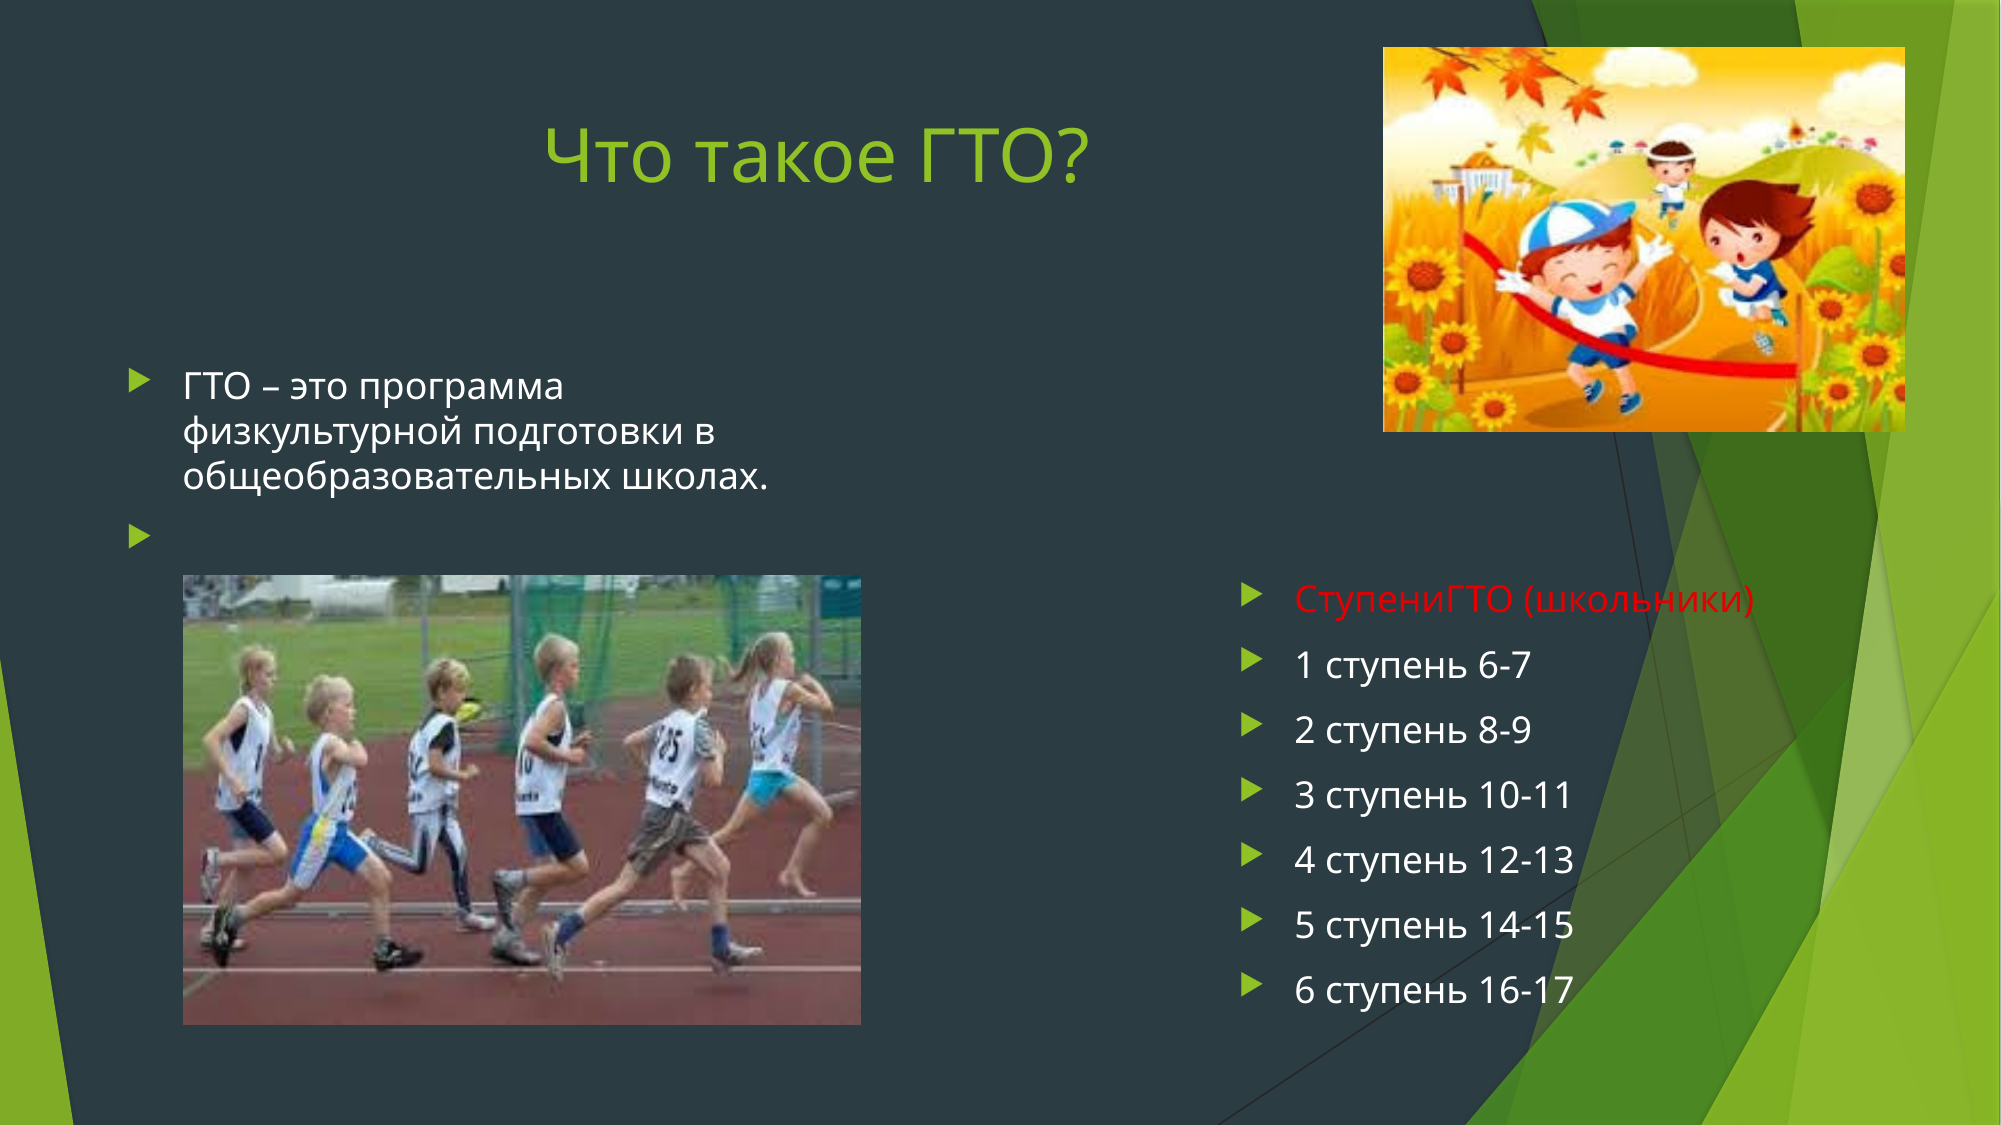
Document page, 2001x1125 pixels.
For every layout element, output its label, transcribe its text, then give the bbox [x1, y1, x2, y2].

list СтупениГТО (школьники) 1 ступень 6-7 2 ступень 8-9 3 ступень 10-11 4 ступень 12-13 5 ступень 14-15 6 ступень 16-17 [1223, 243, 1985, 1025]
picture [182, 575, 861, 1026]
picture [1383, 46, 1906, 432]
title Что такое ГТО? [111, 99, 1378, 260]
list ГТО – это программа физкультурной подготовки в общеобразовательных школах. [111, 354, 798, 992]
